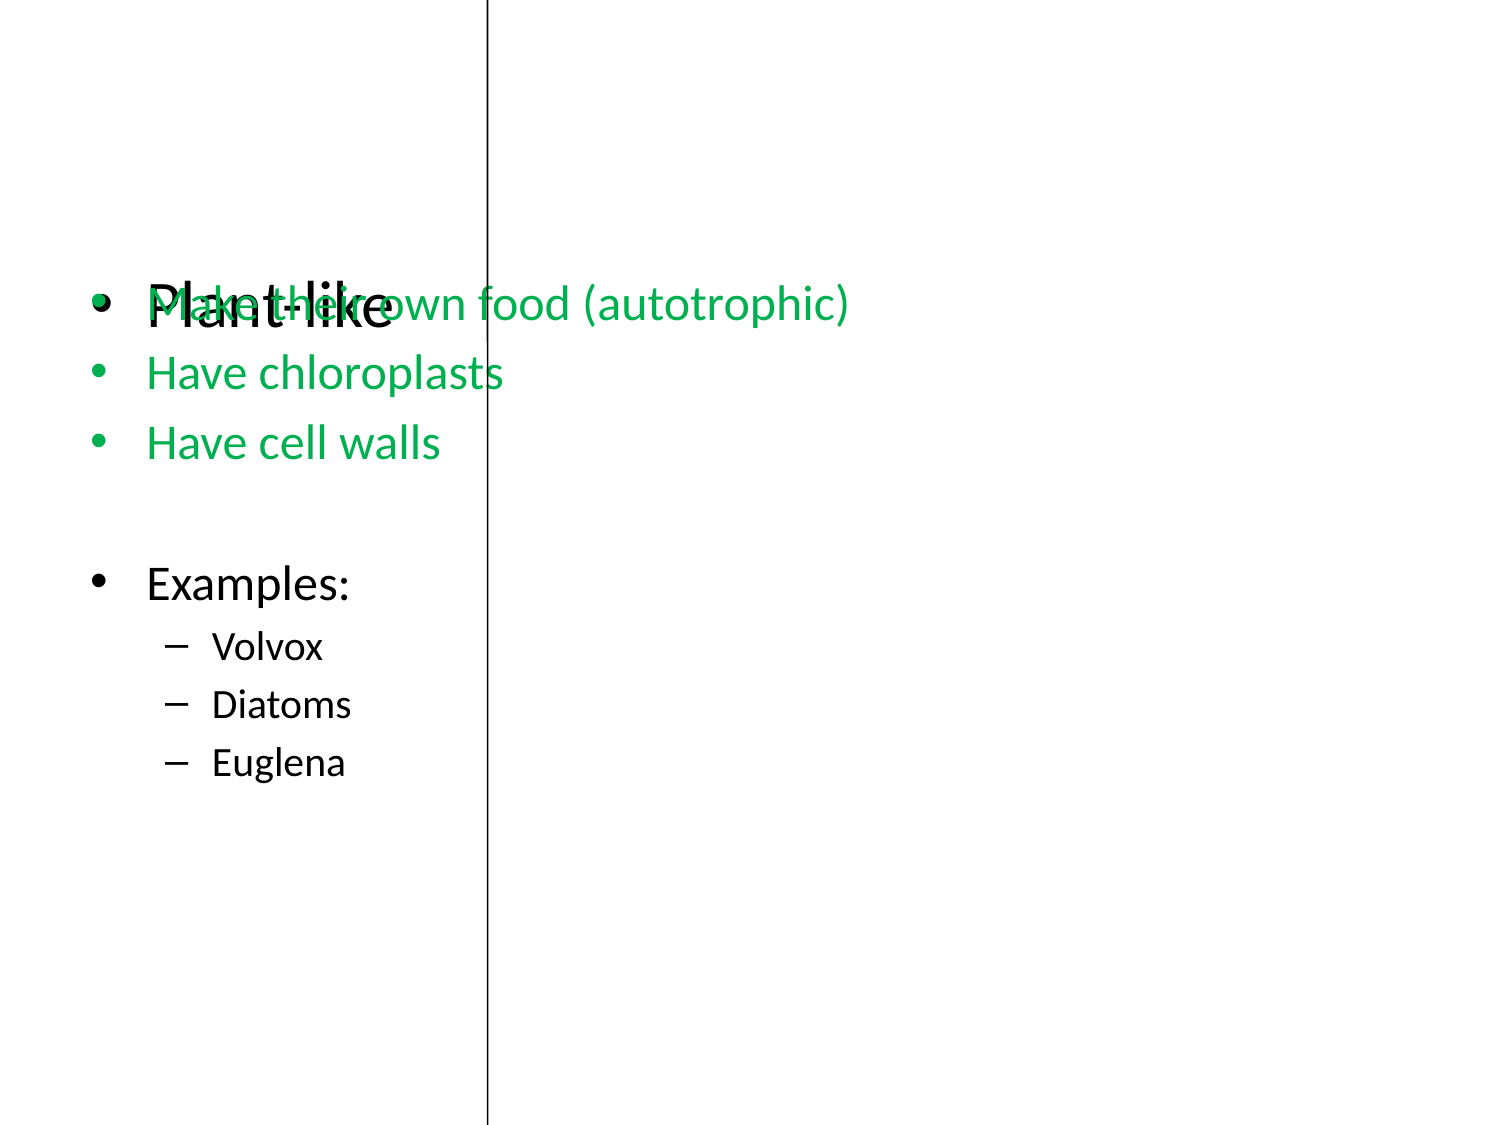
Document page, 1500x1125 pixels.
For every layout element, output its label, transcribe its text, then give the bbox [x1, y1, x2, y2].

list Make their own food (autotrophic) Have chloroplasts Have cell walls Examples: Volvox Diatoms Euglena [488, 262, 1425, 1005]
list Make their own food (autotrophic) Have chloroplasts Have cell walls Examples: Volvox Diatoms Euglena [75, 262, 487, 1005]
